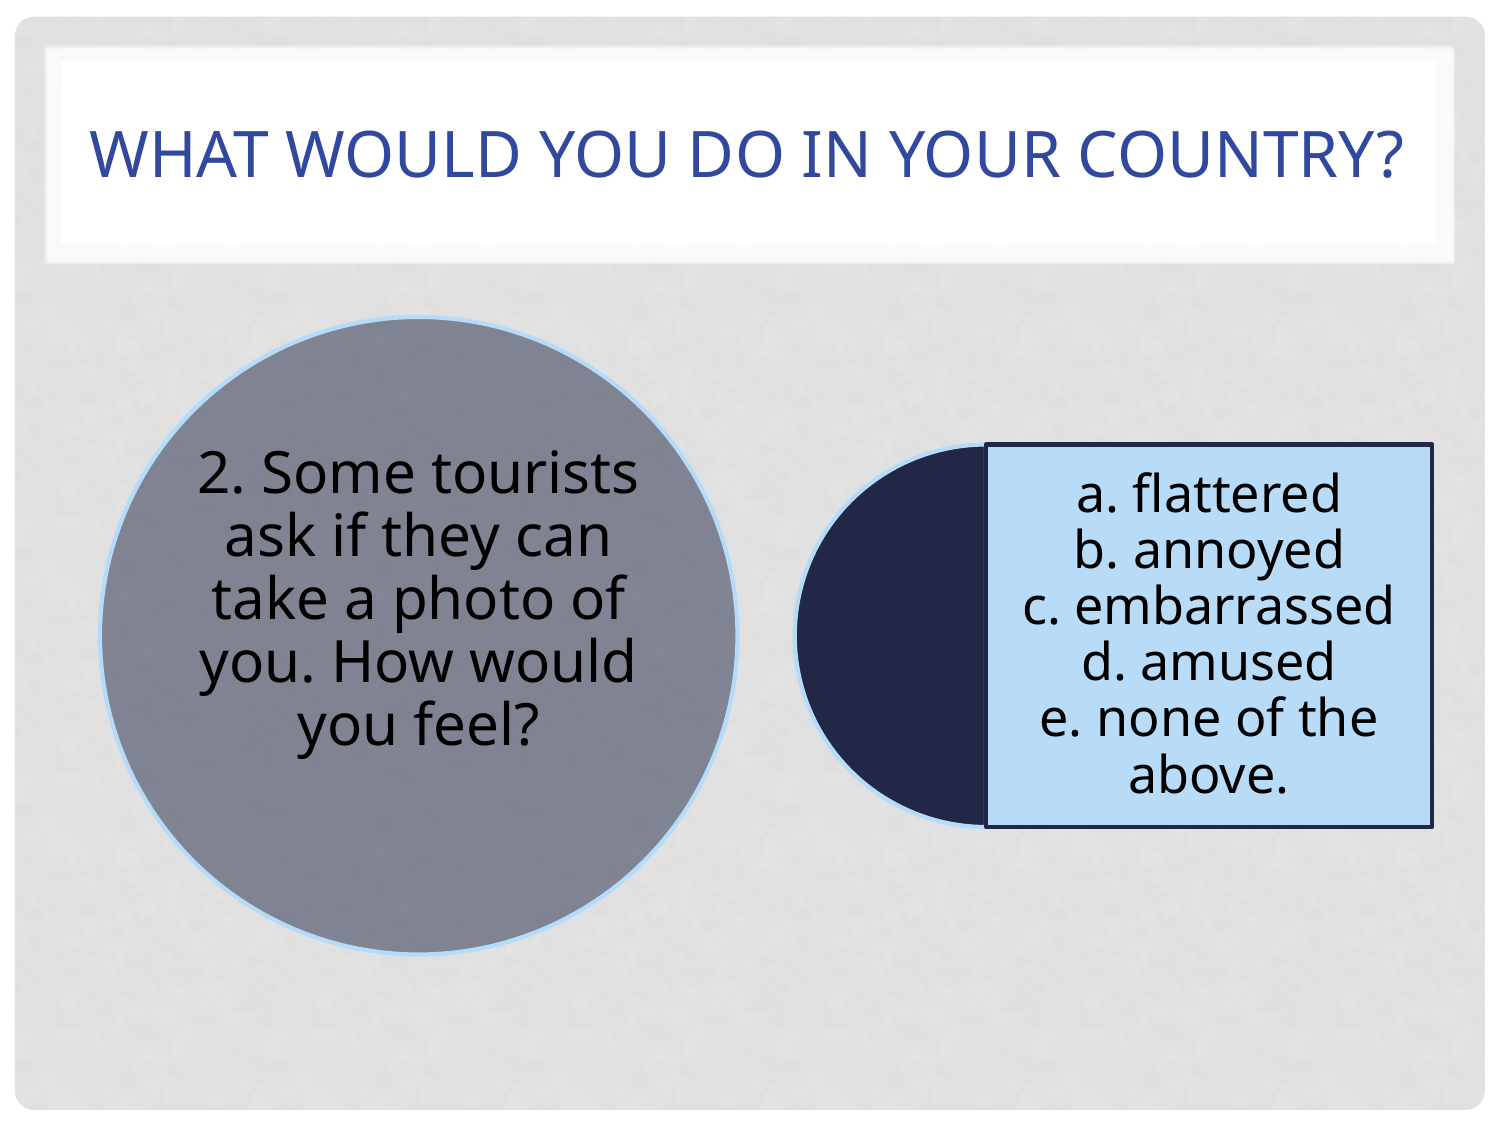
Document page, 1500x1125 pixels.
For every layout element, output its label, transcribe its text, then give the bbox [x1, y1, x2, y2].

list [794, 260, 1433, 1011]
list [99, 260, 738, 1011]
title What Would You Do in Your Country? [69, 66, 1425, 238]
